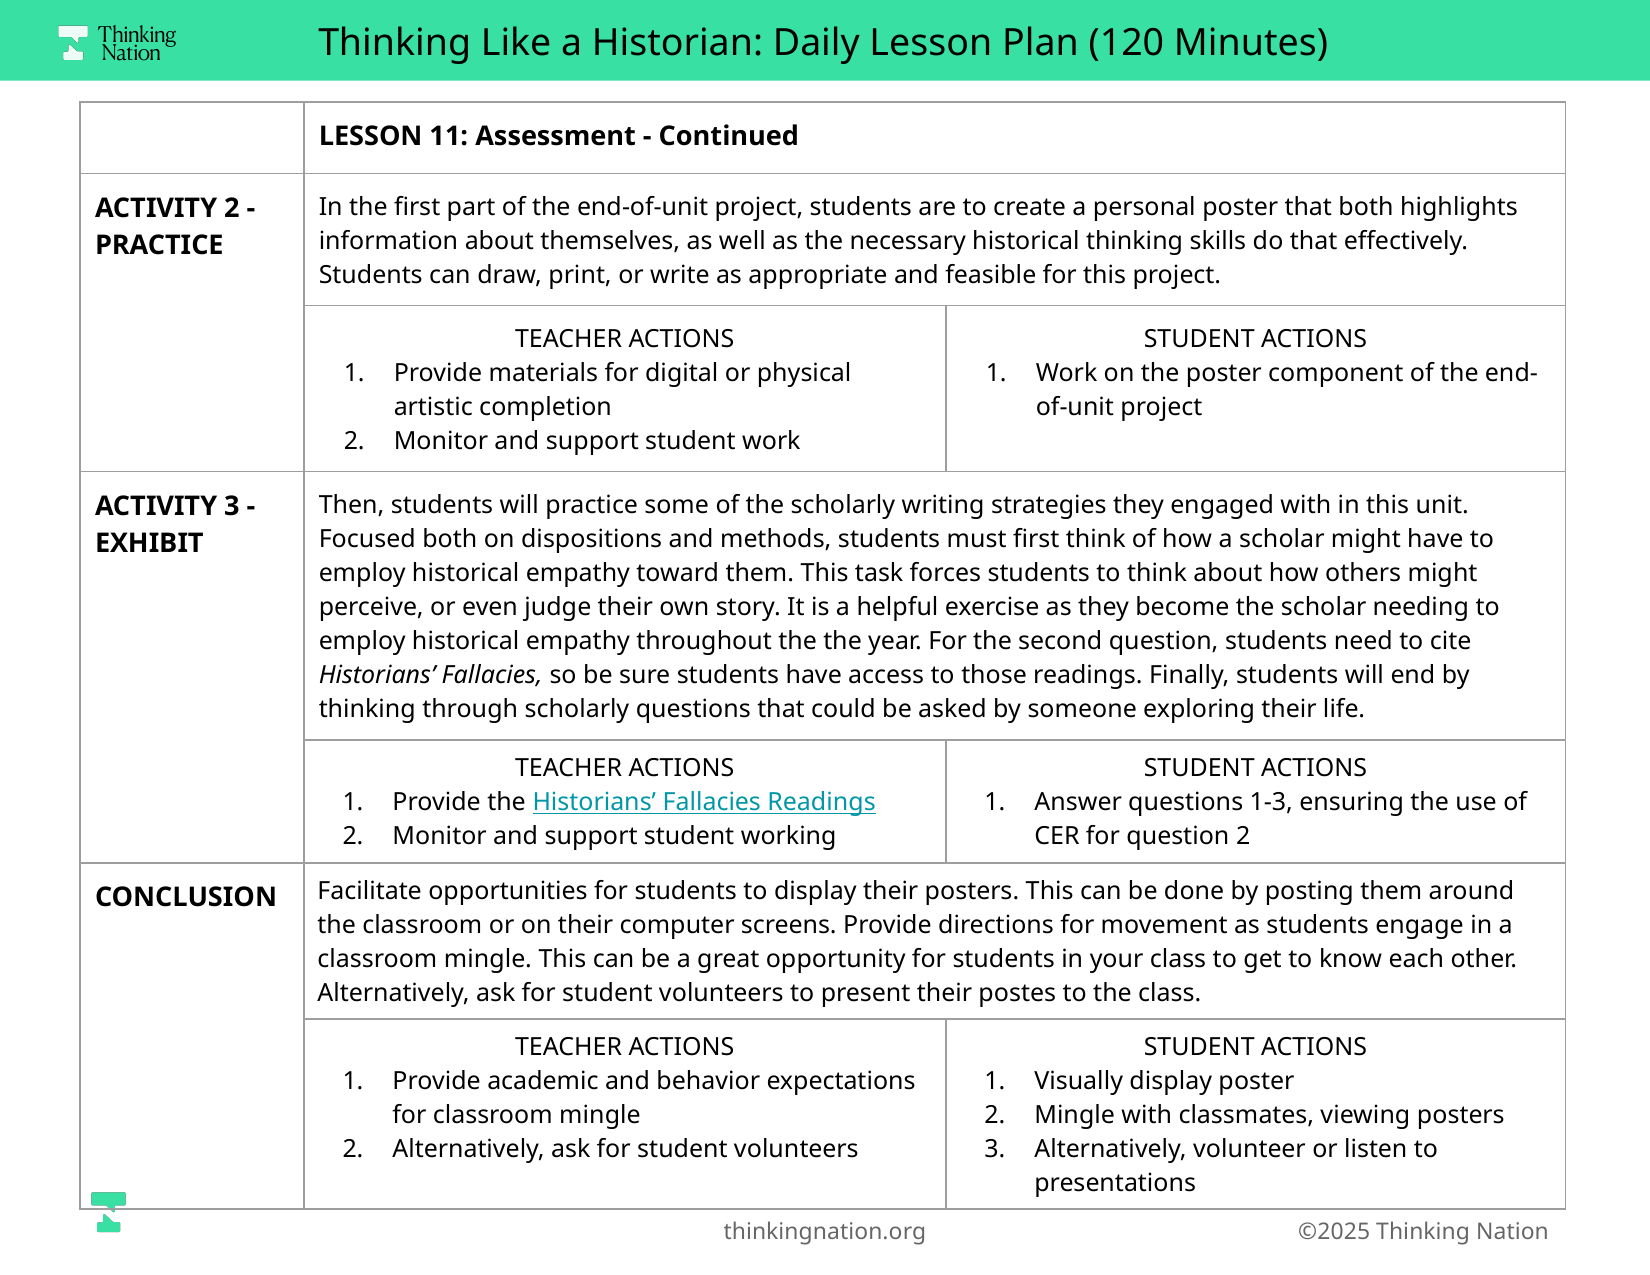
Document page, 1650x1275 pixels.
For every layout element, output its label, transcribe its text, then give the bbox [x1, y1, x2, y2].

table_cell ACTIVITY 2 - PRACTICE [81, 174, 303, 471]
table_cell Then, students will practice some of the scholarly writing strategies they engaged with in this unit. Focused both on dispositions and methods, students must first think of how a scholar might have to employ historical empathy toward them. This task forces students to think about how others might perceive, or even judge their own story. It is a helpful exercise as they become the scholar needing to employ historical empathy throughout the the year. For the second question, students need to cite Historians’ Fallacies, so be sure students have access to those readings. Finally, students will end by thinking through scholarly questions that could be asked by someone exploring their life. [305, 472, 1565, 739]
table_header LESSON 11: Assessment - Continued [305, 103, 1565, 173]
table_cell STUDENT ACTIONS Work on the poster component of the end-of-unit project [947, 306, 1565, 471]
table_header [81, 103, 303, 173]
picture [80, 1184, 136, 1240]
table_cell TEACHER ACTIONS Provide academic and behavior expectations for classroom mingle Alternatively, ask for student volunteers [305, 1020, 945, 1208]
text_box thinkingnation.org [629, 1210, 1021, 1240]
text_box Thinking Like a Historian: Daily Lesson Plan (120 Minutes) [0, 0, 1650, 81]
table_cell TEACHER ACTIONS Provide the Historians’ Fallacies Readings Monitor and support student working [305, 741, 945, 862]
table_cell In the first part of the end-of-unit project, students are to create a personal poster that both highlights information about themselves, as well as the necessary historical thinking skills do that effectively. Students can draw, print, or write as appropriate and feasible for this project. [305, 174, 1565, 305]
text_box ©2025 Thinking Nation [1174, 1210, 1566, 1240]
table_cell STUDENT ACTIONS Answer questions 1-3, ensuring the use of CER for question 2 [947, 741, 1565, 862]
picture [45, 14, 180, 71]
table_cell STUDENT ACTIONS Visually display poster Mingle with classmates, viewing posters Alternatively, volunteer or listen to presentations [947, 1020, 1565, 1208]
table_cell Facilitate opportunities for students to display their posters. This can be done by posting them around the classroom or on their computer screens. Provide directions for movement as students engage in a classroom mingle. This can be a great opportunity for students in your class to get to know each other. Alternatively, ask for student volunteers to present their postes to the class. [305, 864, 1565, 1018]
table_cell CONCLUSION [81, 864, 303, 1208]
table_cell TEACHER ACTIONS Provide materials for digital or physical artistic completion Monitor and support student work [305, 306, 945, 471]
table_cell ACTIVITY 3 - EXHIBIT [81, 472, 303, 862]
